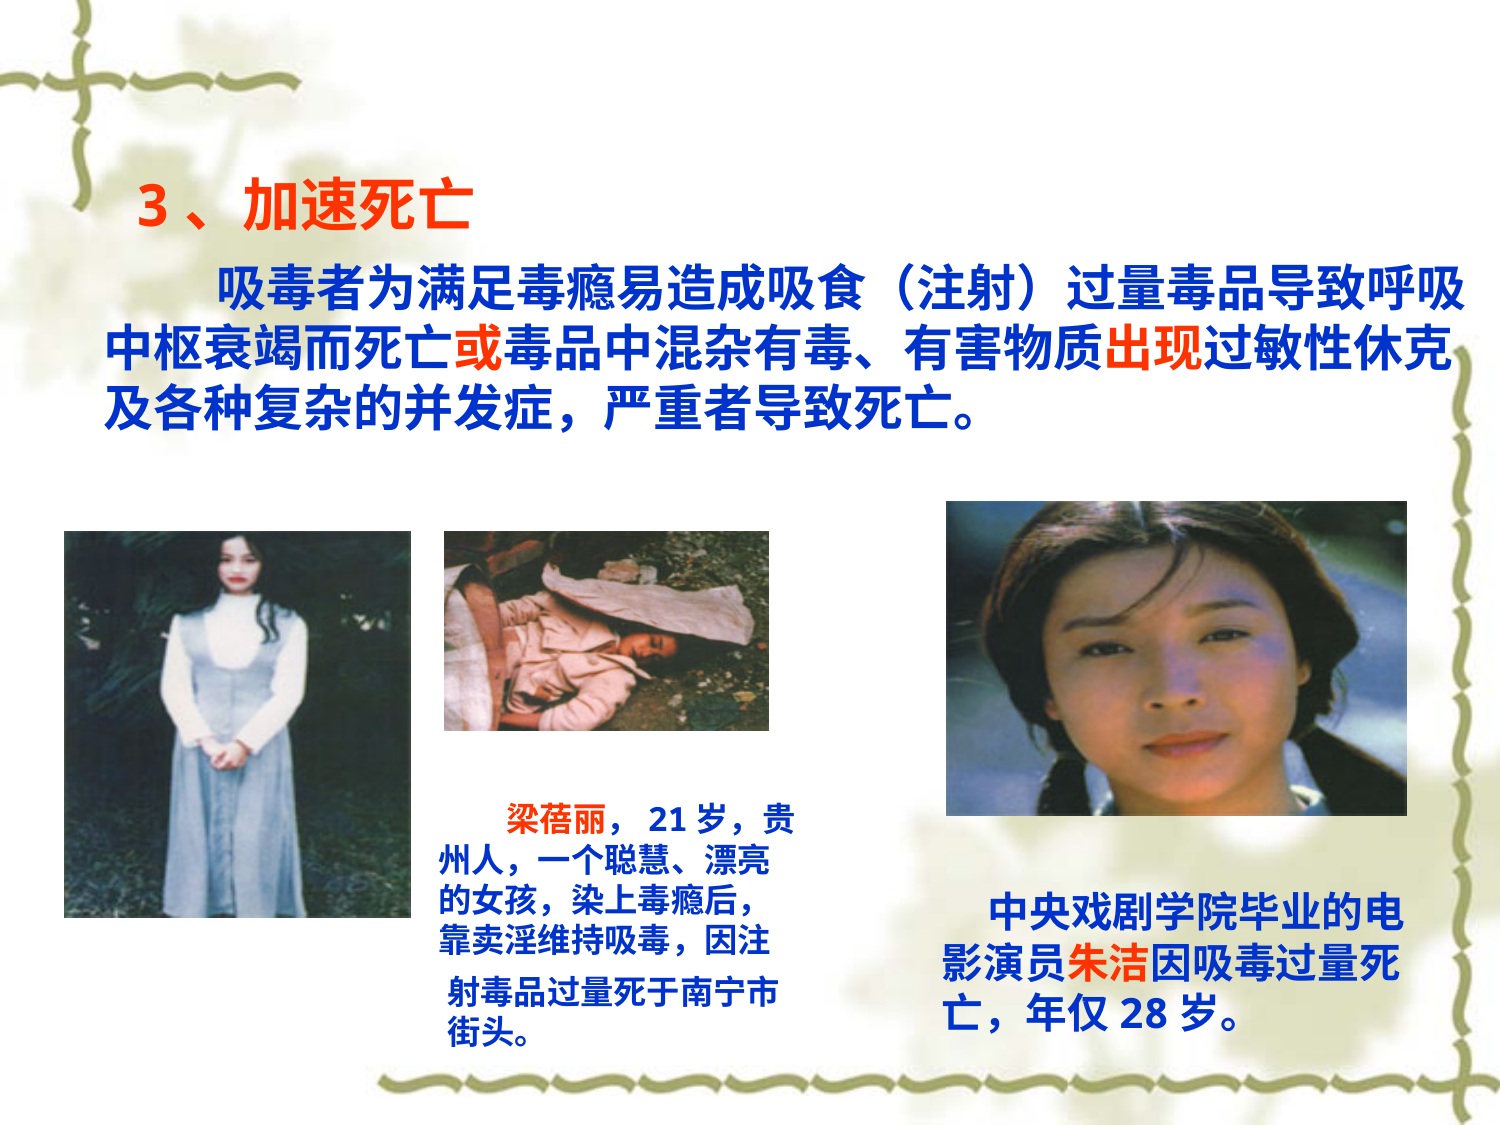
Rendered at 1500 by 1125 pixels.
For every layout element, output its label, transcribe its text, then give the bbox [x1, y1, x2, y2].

picture [0, 0, 1500, 1125]
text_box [430, 786, 804, 1059]
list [443, 531, 769, 731]
text_box 3、加速死亡 [73, 161, 504, 246]
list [946, 501, 1407, 816]
text_box 吸毒者为满足毒瘾易造成吸食（注射）过量毒品导致呼吸中枢衰竭而死亡或毒品中混杂有毒、有害物质出现过敏性休克及各种复杂的并发症，严重者导致死亡。 [88, 249, 1500, 444]
text_box 中央戏剧学院毕业的电影演员朱洁因吸毒过量死亡，年仅28岁。 [927, 869, 1459, 1045]
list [64, 531, 411, 918]
